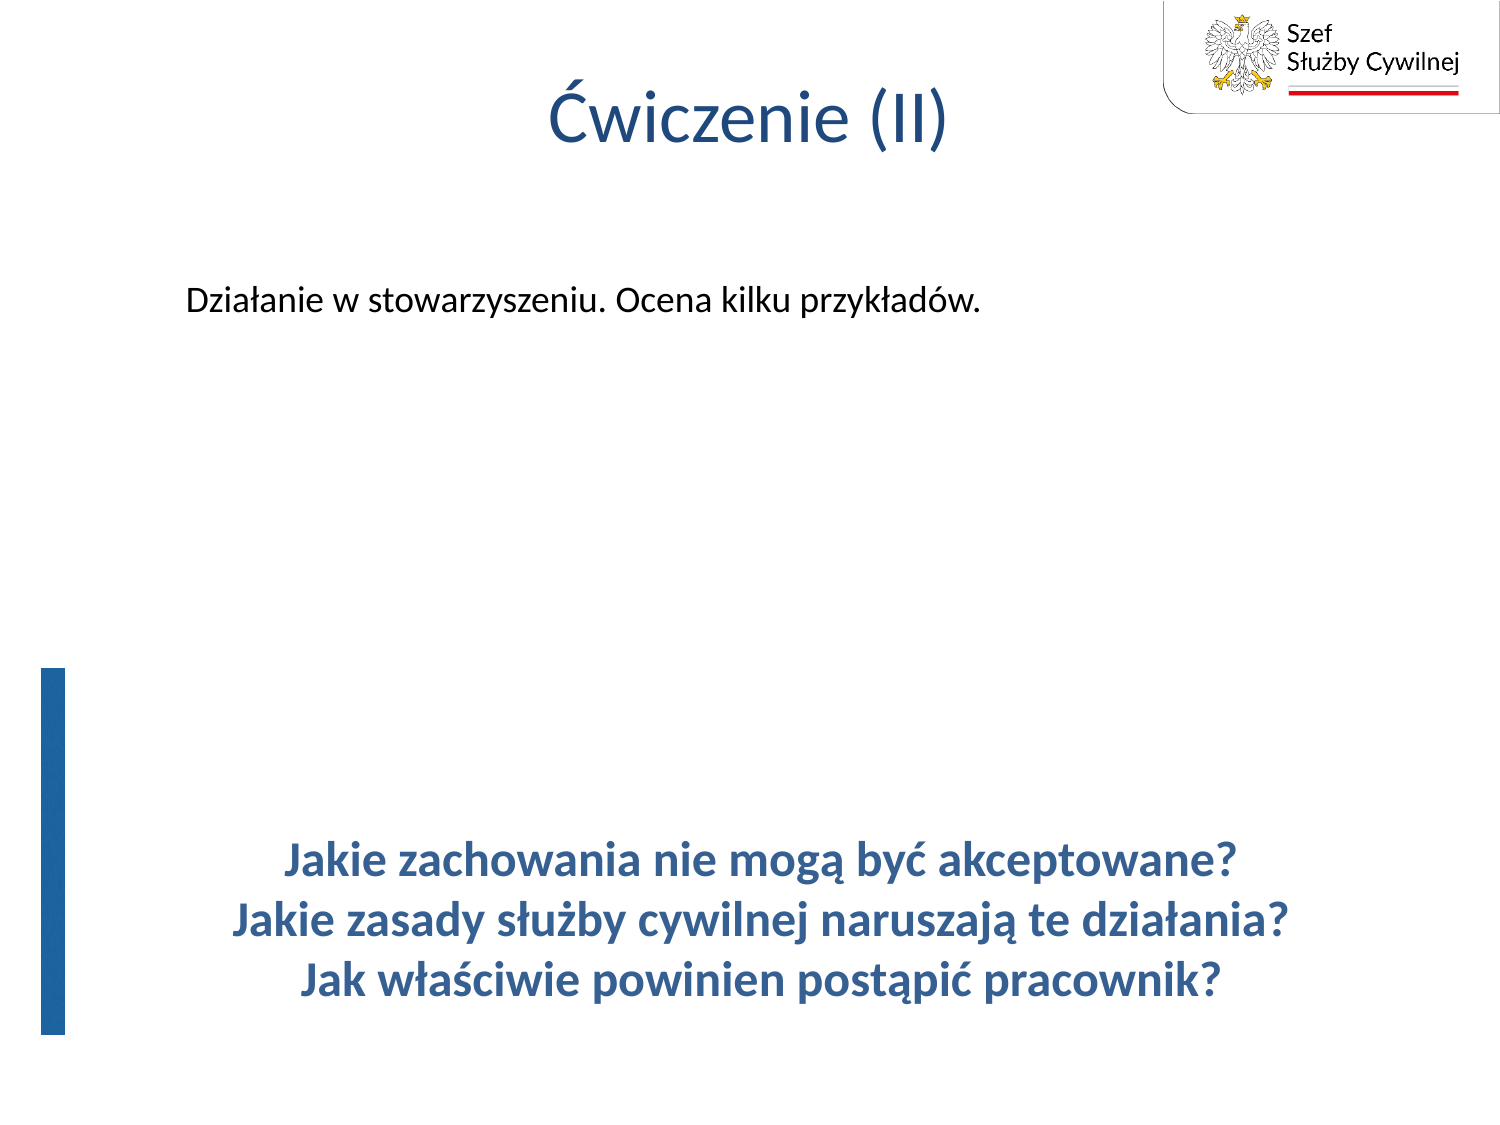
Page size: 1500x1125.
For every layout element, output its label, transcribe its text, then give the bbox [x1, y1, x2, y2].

text_box Jakie zachowania nie mogą być akceptowane? Jakie zasady służby cywilnej naruszają te działania? Jak właściwie powinien postąpić pracownik? [171, 818, 1353, 1014]
picture [1163, 0, 1500, 114]
text_box Działanie w stowarzyszeniu. Ocena kilku przykładów. [171, 267, 1353, 327]
picture [41, 668, 65, 1035]
title Ćwiczenie (II) [100, 60, 1400, 185]
